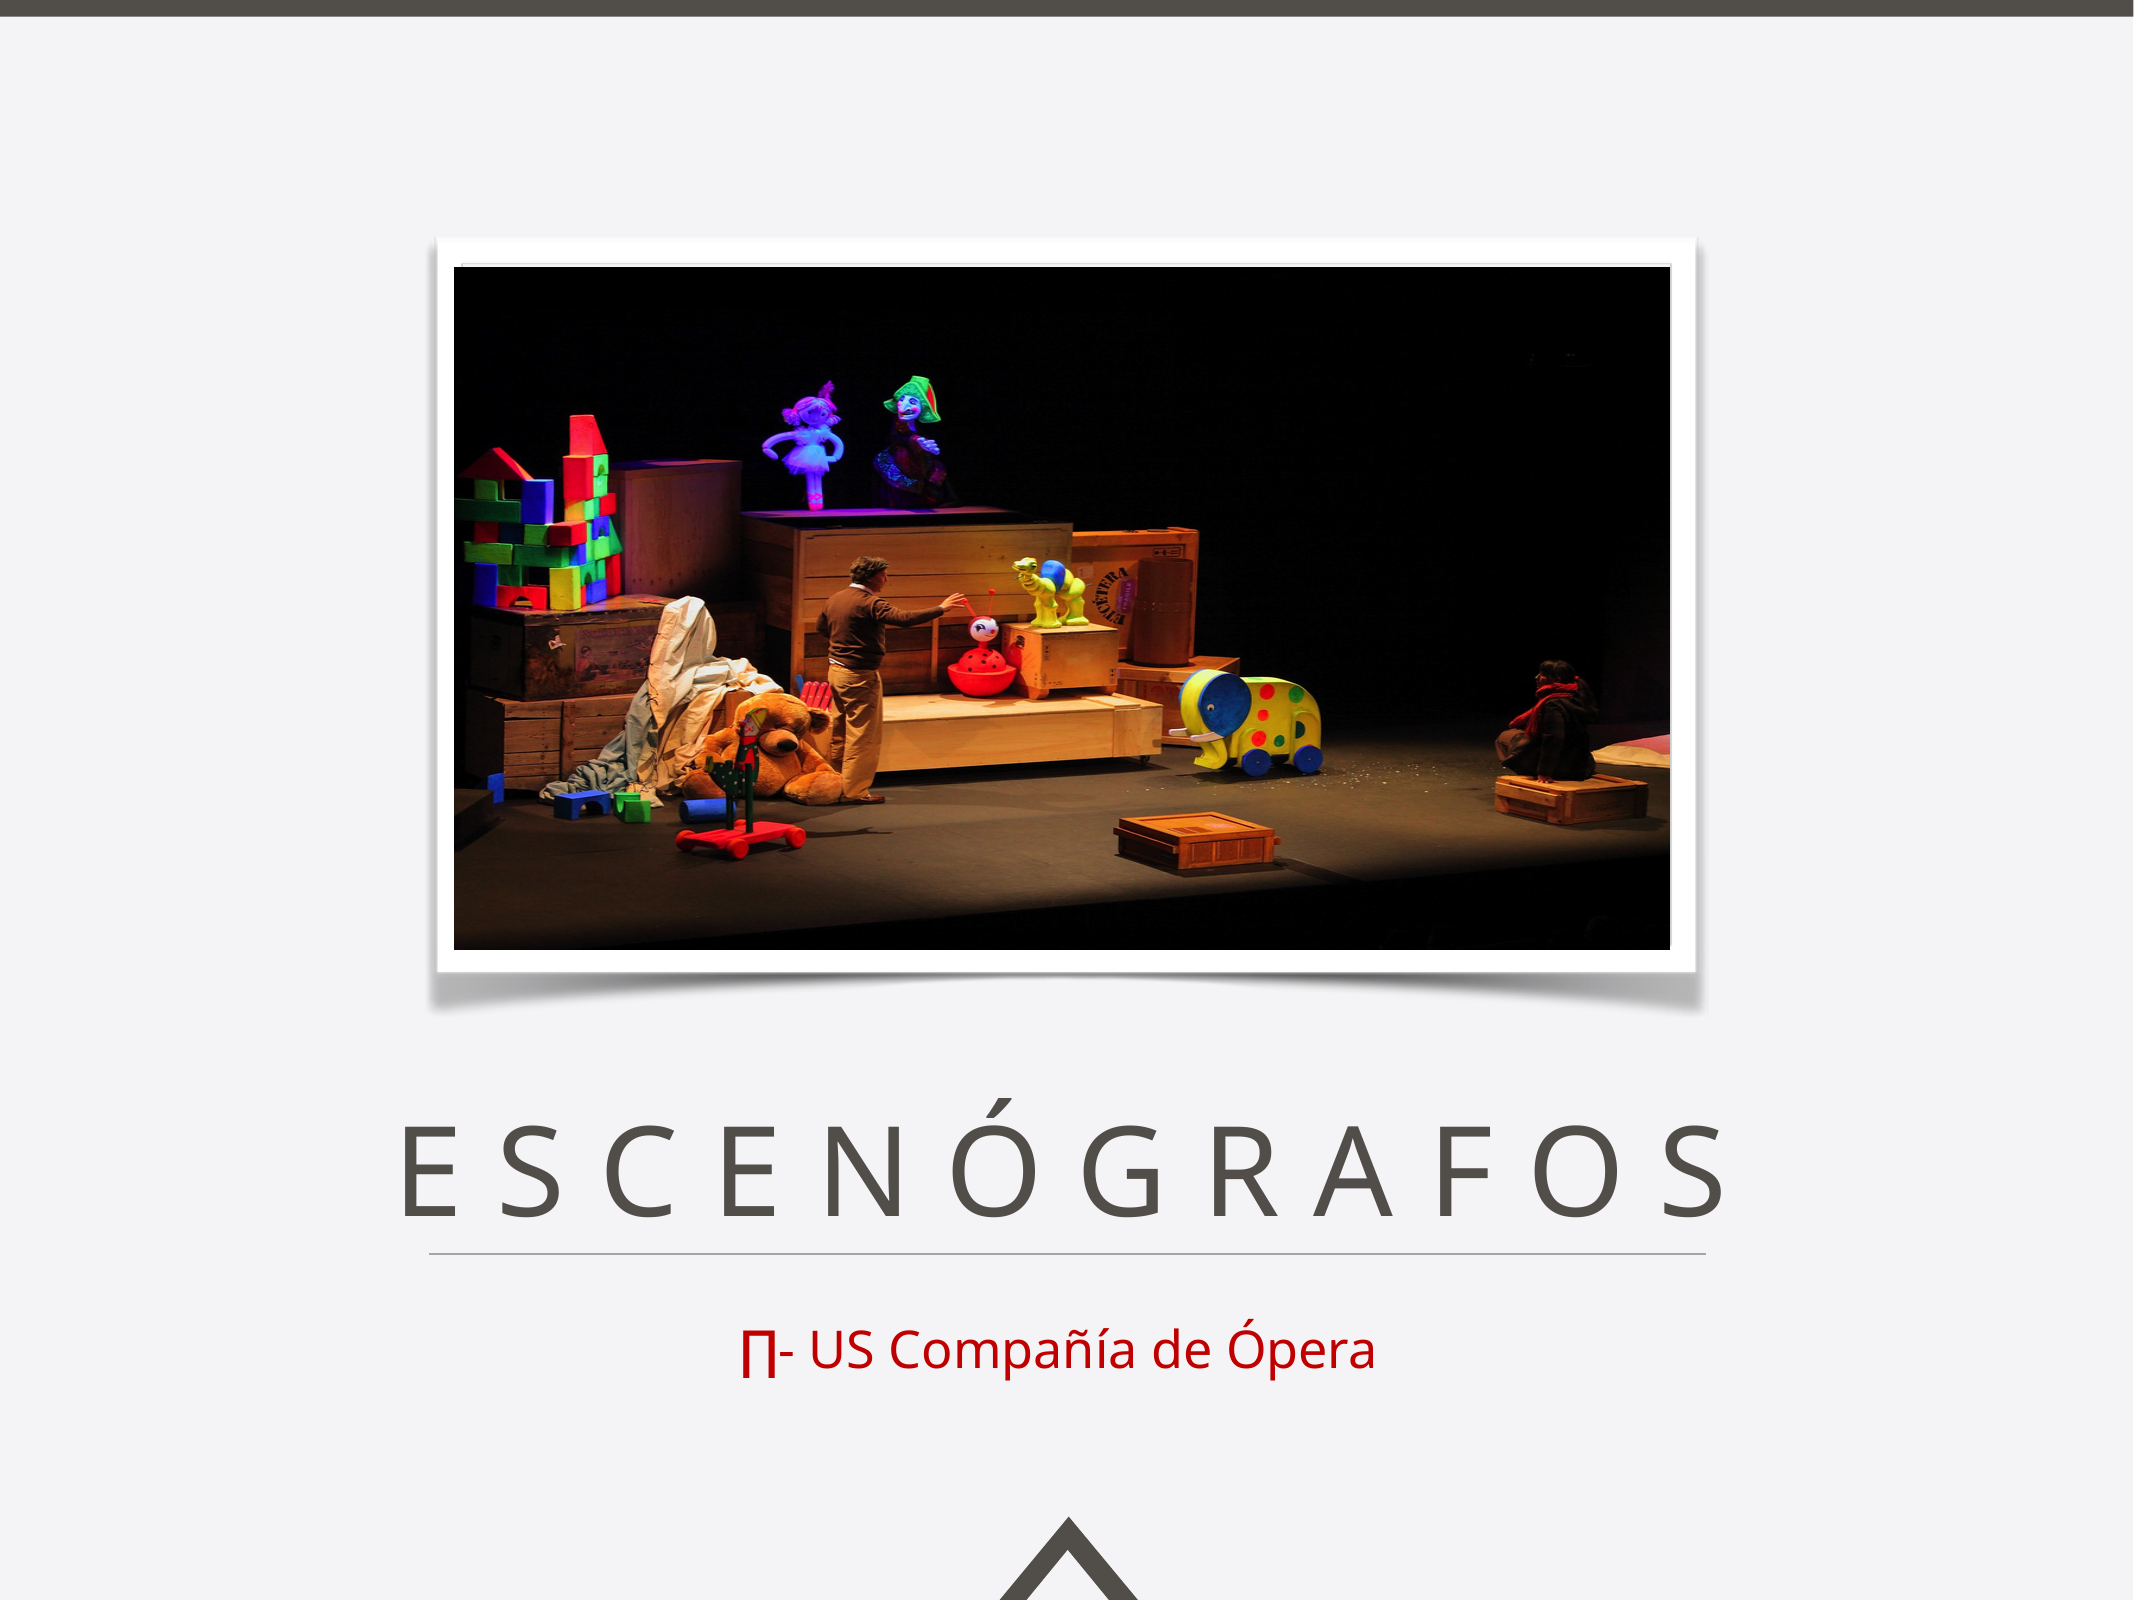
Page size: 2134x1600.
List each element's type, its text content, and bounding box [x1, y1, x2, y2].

title escenógrafos [33, 1066, 2089, 1243]
picture [425, 237, 1709, 1021]
list ∏- US Compañía de Ópera [418, 1316, 1699, 1403]
